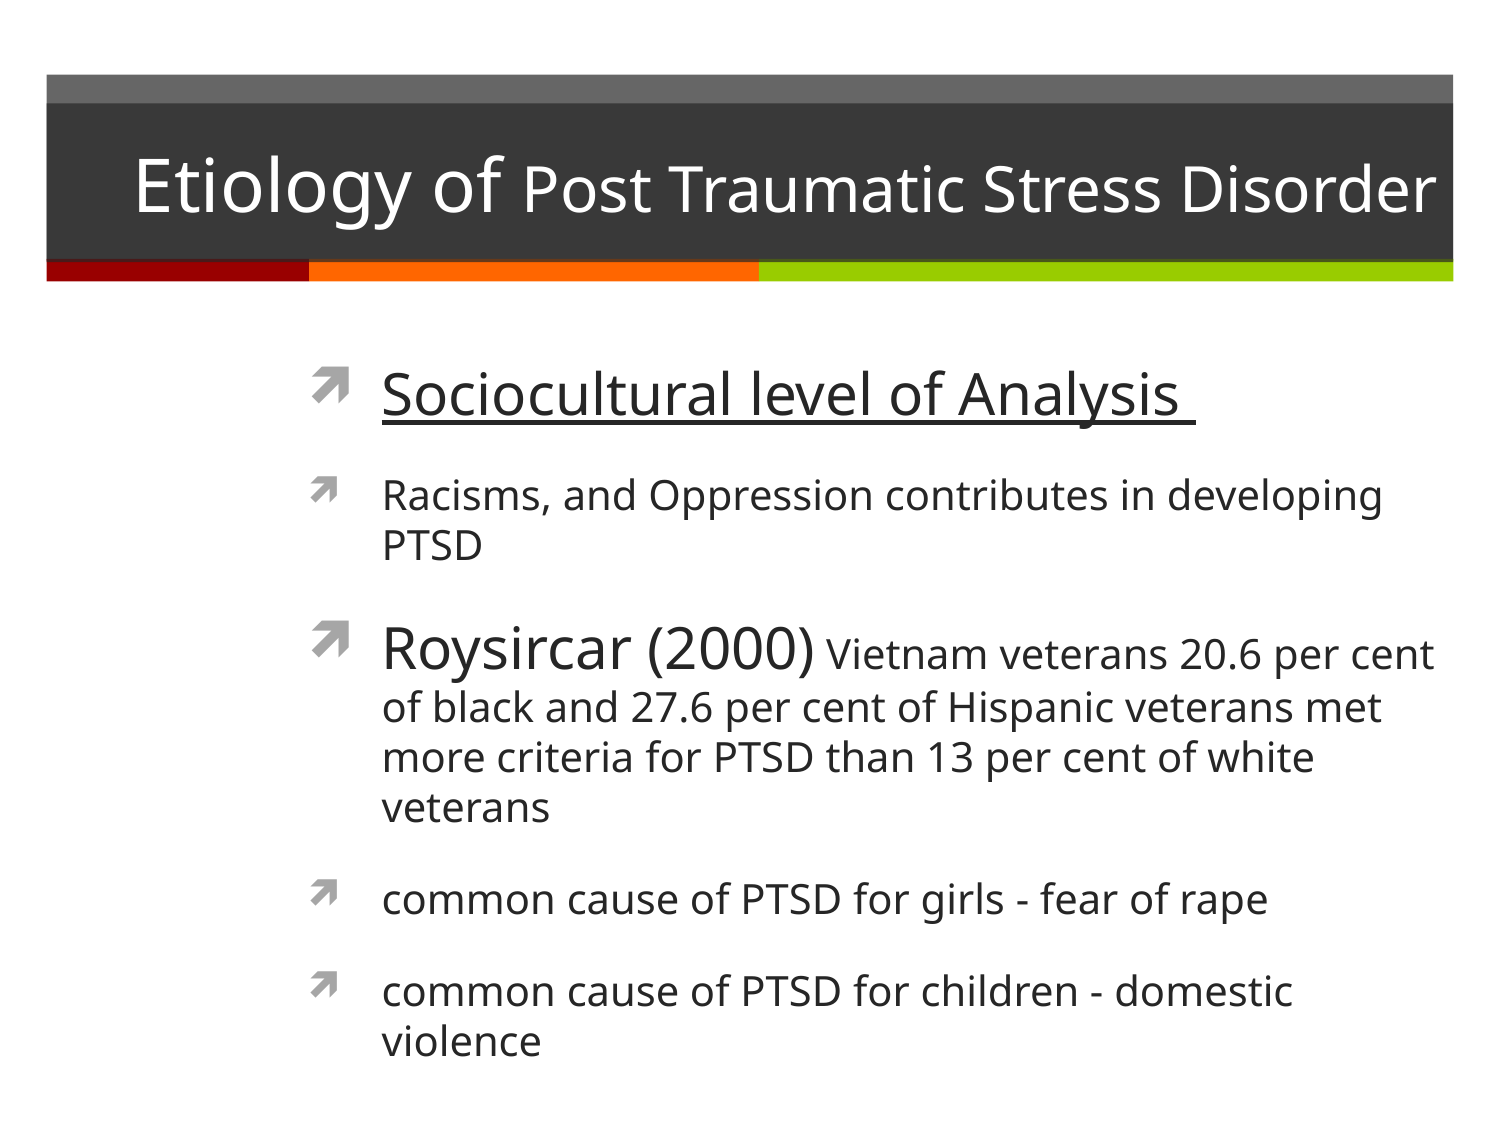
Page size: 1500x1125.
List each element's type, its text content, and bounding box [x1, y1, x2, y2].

list Sociocultural level of Analysis Racisms, and Oppression contributes in developing PTSD Roysircar (2000) Vietnam veterans 20.6 per cent of black and 27.6 per cent of Hispanic veterans met more criteria for PTSD than 13 per cent of white veterans common cause of PTSD for girls - fear of rape common cause of PTSD for children - domestic violence [292, 350, 1454, 1005]
title Etiology of Post Traumatic Stress Disorder [46, 103, 1454, 263]
